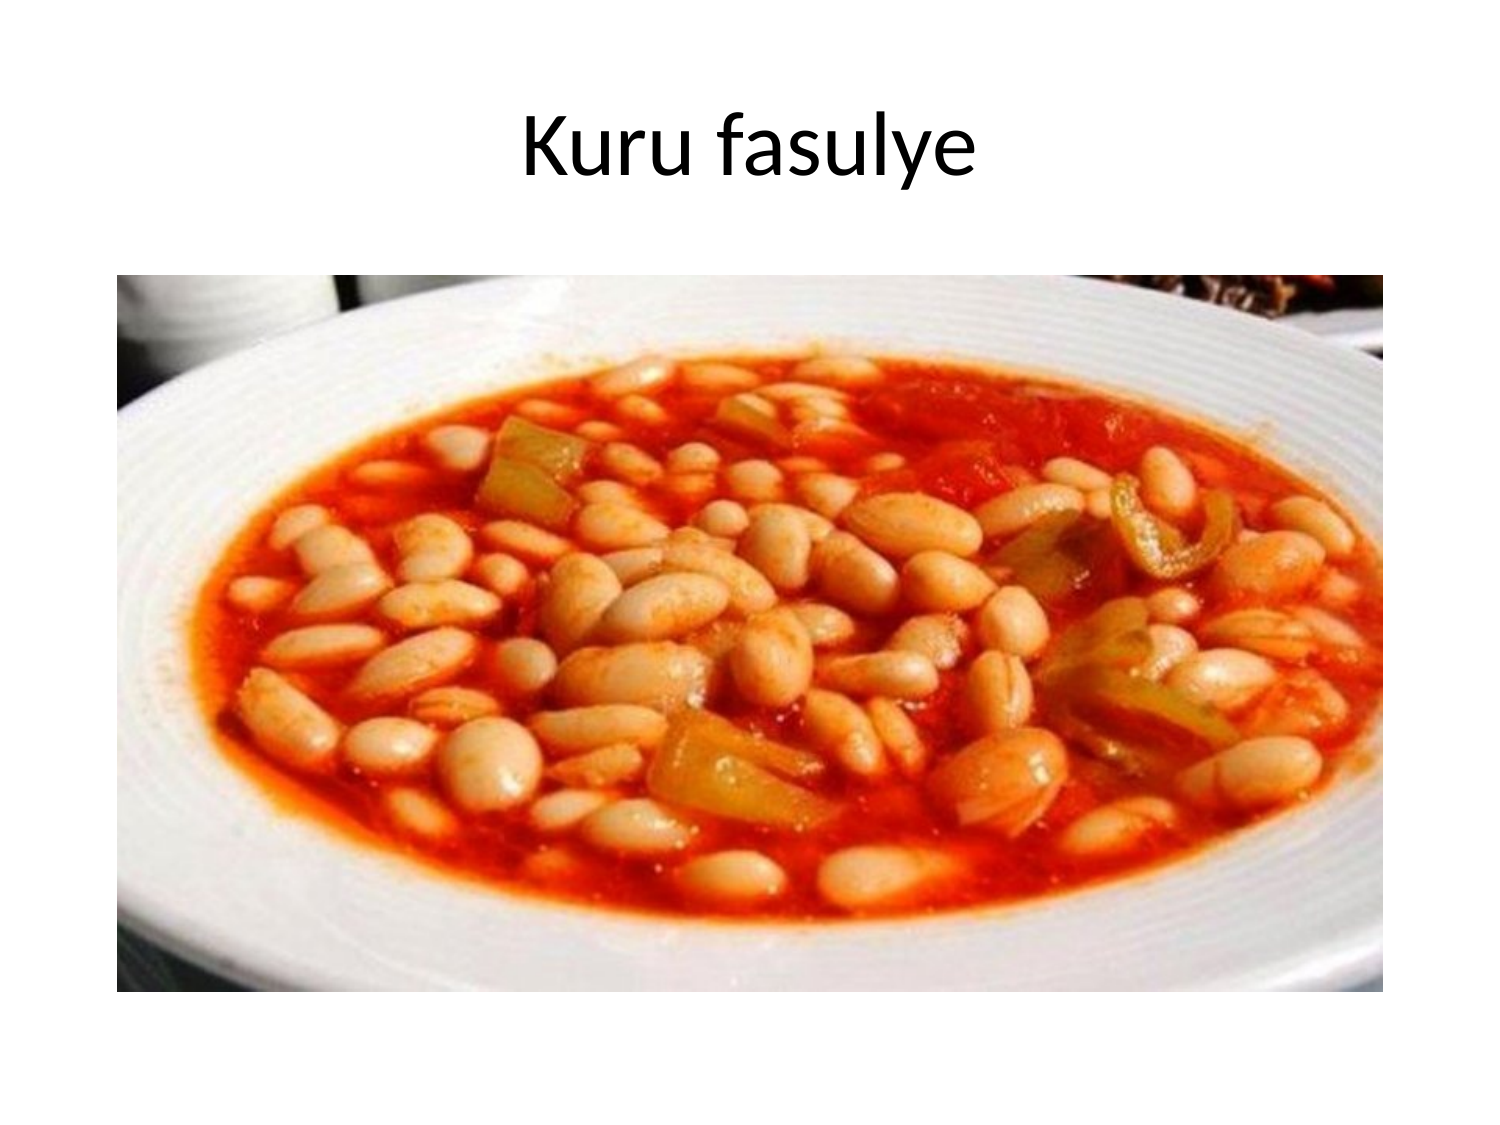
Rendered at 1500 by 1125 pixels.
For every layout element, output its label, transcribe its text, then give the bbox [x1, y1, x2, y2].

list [116, 275, 1383, 992]
title Kuru fasulye [75, 45, 1425, 233]
